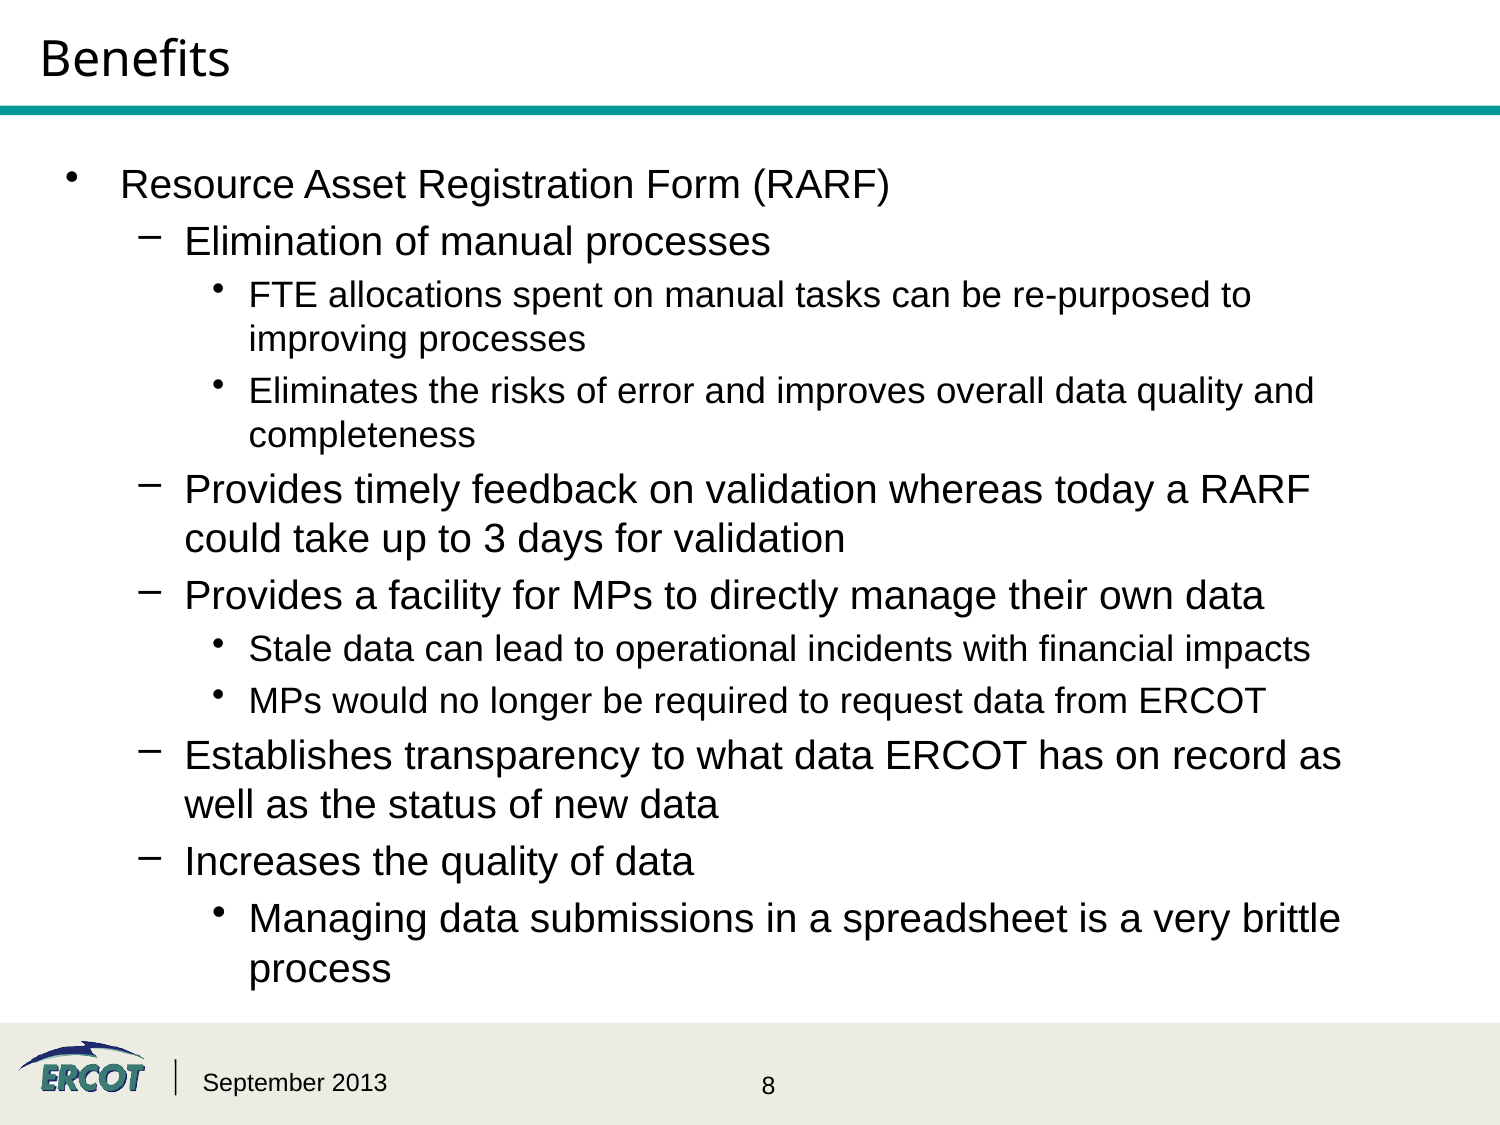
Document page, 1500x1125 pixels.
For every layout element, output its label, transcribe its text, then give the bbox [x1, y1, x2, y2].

picture [10, 1031, 151, 1111]
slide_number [187, 1059, 538, 1125]
list Resource Asset Registration Form (RARF) Elimination of manual processes FTE allocations spent on manual tasks can be re-purposed to improving processes Eliminates the risks of error and improves overall data quality and completeness Provides timely feedback on validation whereas today a RARF could take up to 3 days for validation Provides a facility for MPs to directly manage their own data Stale data can lead to operational incidents with financial impacts MPs would no longer be required to request data from ERCOT Establishes transparency to what data ERCOT has on record as well as the status of new data Increases the quality of data Managing data submissions in a spreadsheet is a very brittle process [49, 149, 1401, 1001]
title Benefits [24, 0, 1451, 113]
